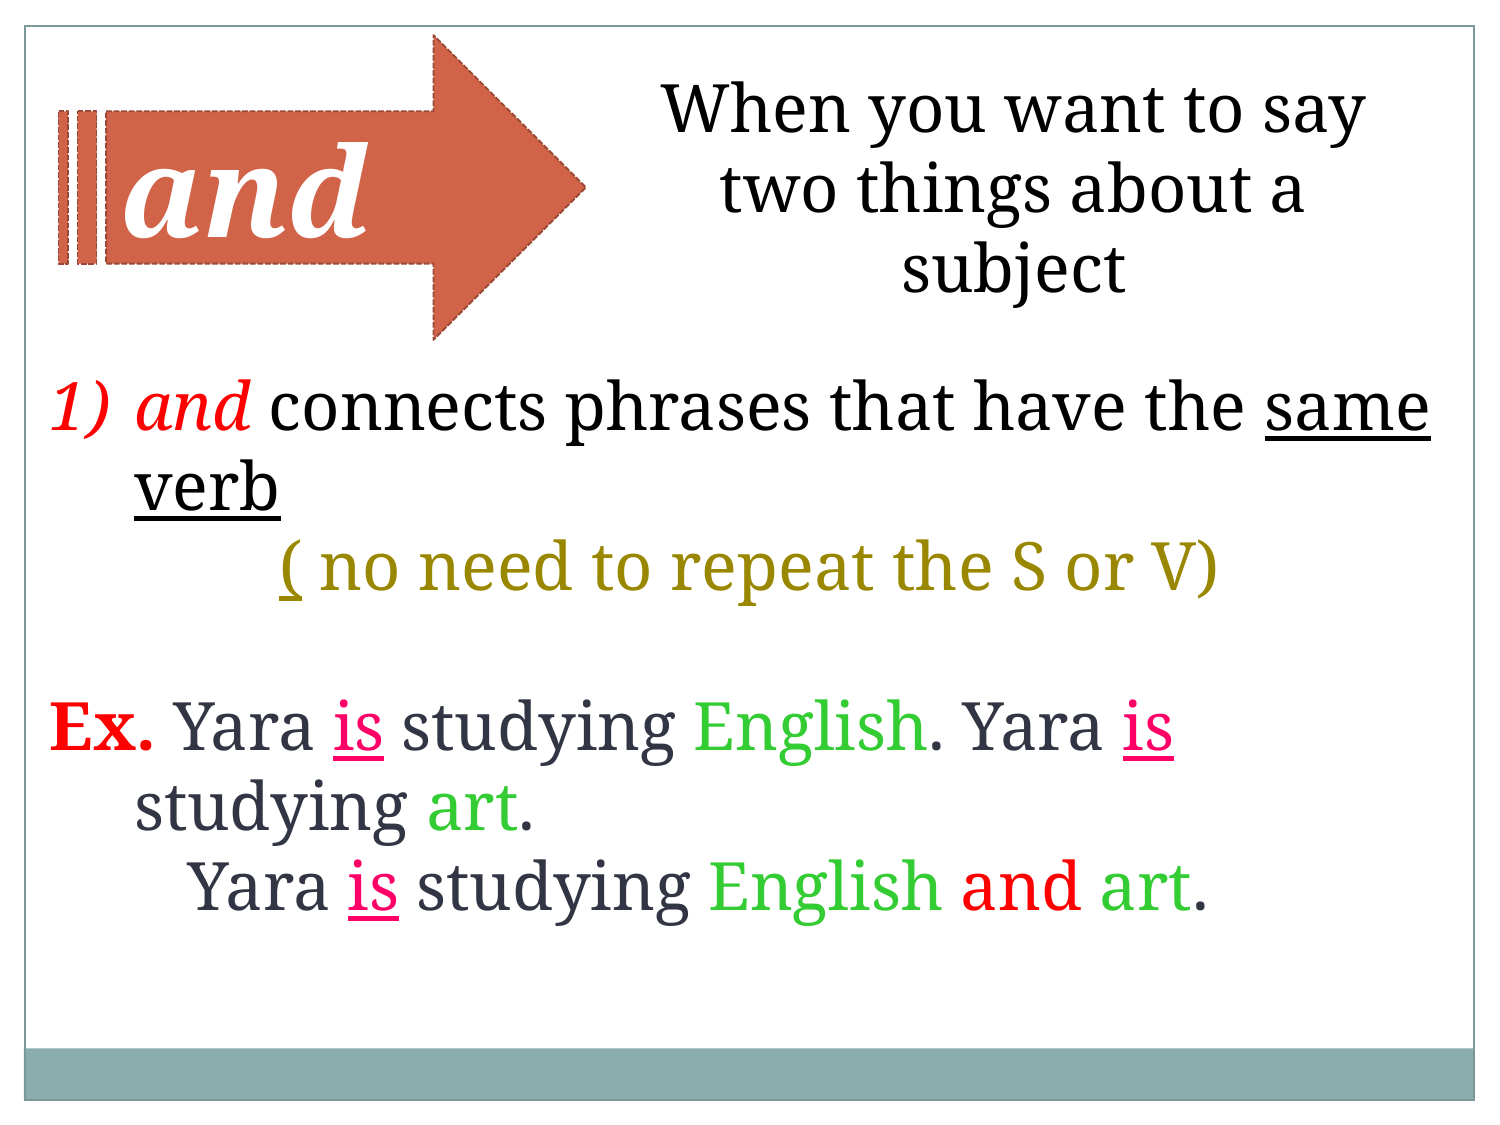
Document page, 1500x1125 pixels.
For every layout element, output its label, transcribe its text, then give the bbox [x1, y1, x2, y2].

text_box and connects phrases that have the same verb ( no need to repeat the S or V) Ex. Yara is studying English. Yara is studying art. Yara is studying English and art. [35, 356, 1465, 932]
text_box When you want to say two things about a subject [621, 58, 1407, 314]
text_box and [58, 110, 69, 265]
text_box and [105, 34, 586, 341]
text_box and [77, 110, 97, 265]
